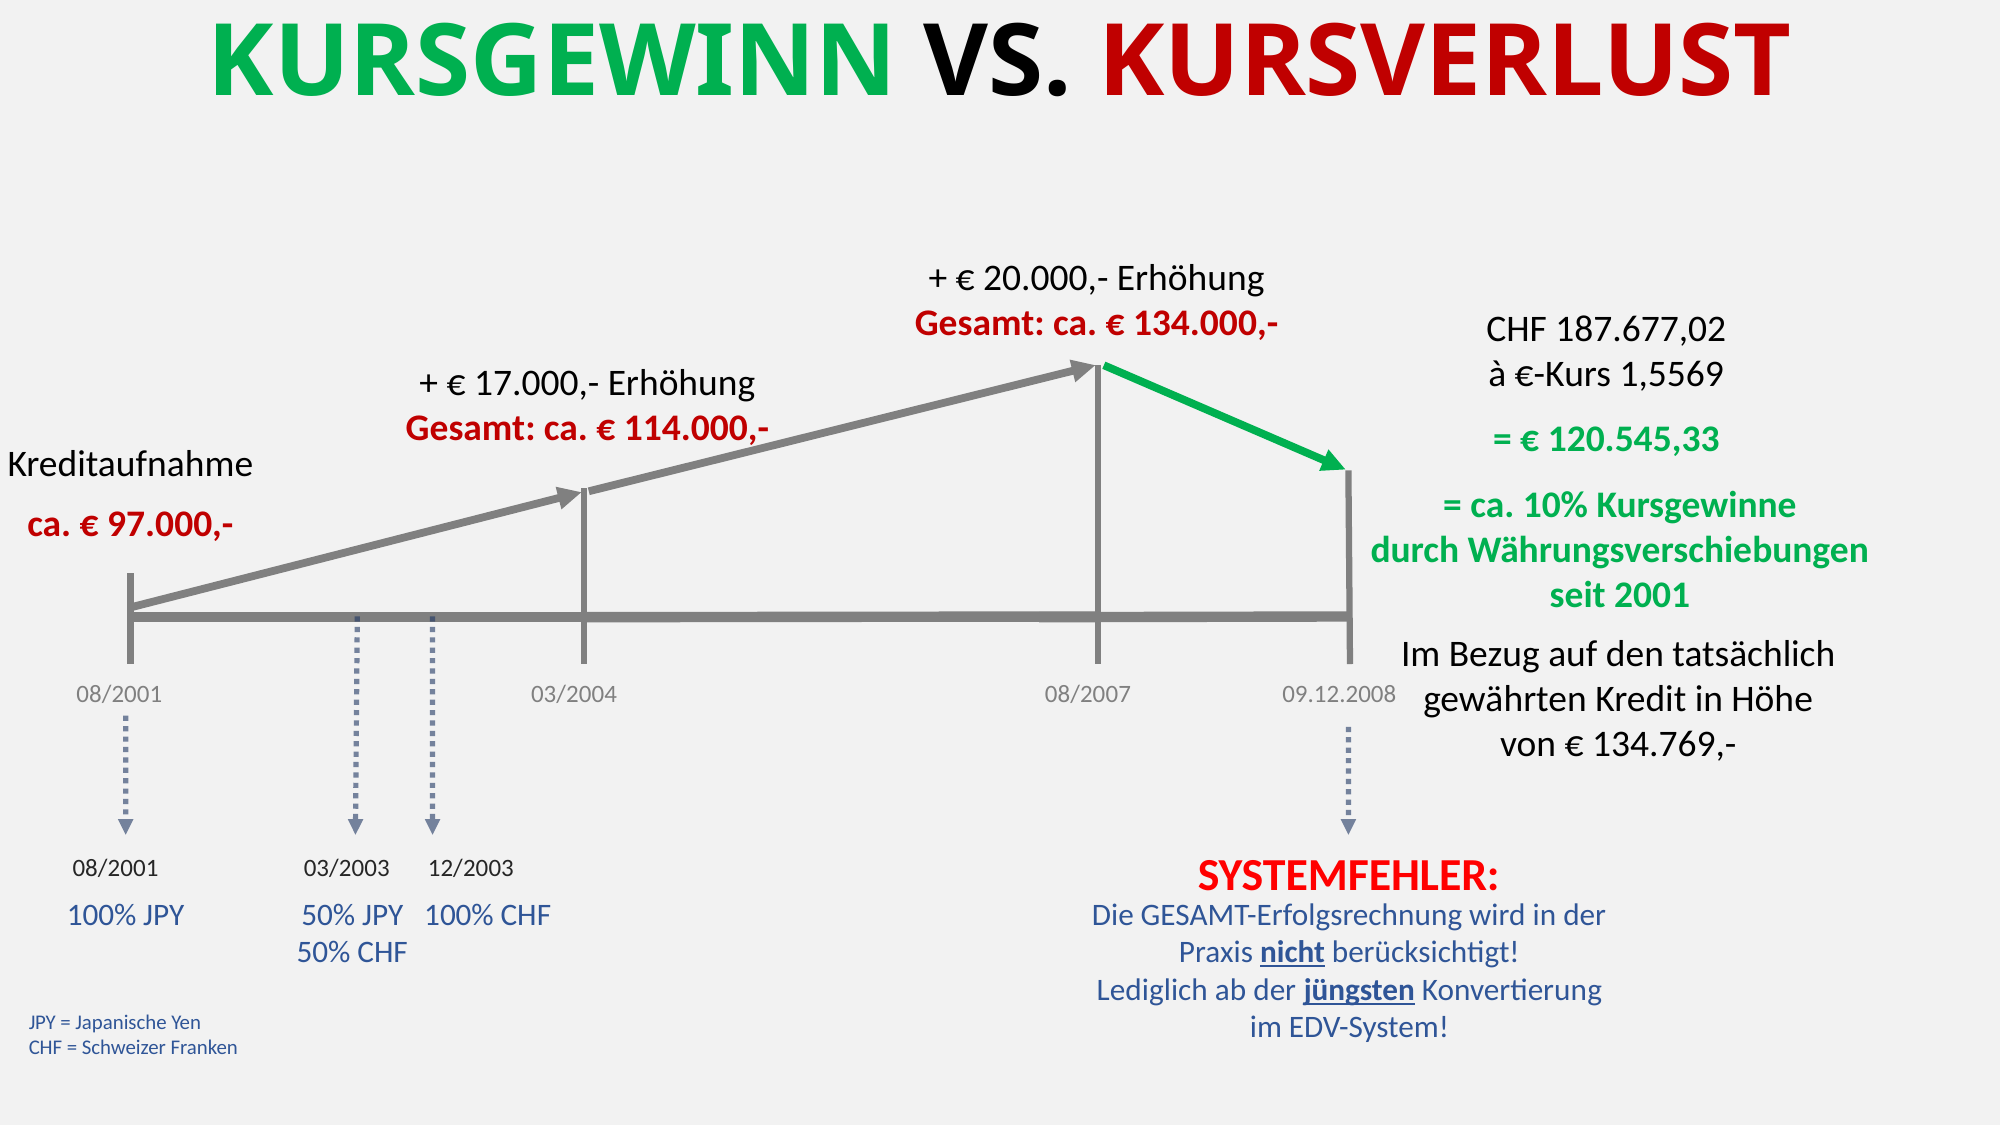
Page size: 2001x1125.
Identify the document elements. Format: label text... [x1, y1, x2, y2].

text_box = ca. 10% Kursgewinne durch Währungsverschiebungen seit 2001 [1433, 472, 1894, 643]
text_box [0, 431, 270, 553]
text_box + € 17.000,- Erhöhung Gesamt: ca. € 114.000,- [388, 350, 786, 456]
text_box SYSTEMFEHLER: [1070, 837, 1627, 907]
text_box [129, 488, 584, 716]
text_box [408, 616, 567, 940]
text_box JPY = Japanische Yen CHF = Schweizer Franken [13, 1001, 386, 1066]
text_box + € 20.000,- Erhöhung Gesamt: ca. € 134.000,- [890, 246, 1304, 365]
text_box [1167, 365, 1346, 470]
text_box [273, 616, 432, 978]
text_box CHF 187.677,02 à €-Kurs 1,5569 = € 120.545,33 [1371, 296, 1842, 466]
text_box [61, 573, 129, 715]
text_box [0, 715, 253, 940]
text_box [584, 365, 1167, 716]
text_box Die GESAMT-Erfolgsrechnung wird in der Praxis nicht berücksichtigt! Lediglich ab der jüngsten Konvertierung im EDV-System! [1071, 886, 1628, 1052]
text_box Im Bezug auf den tatsächlich gewährten Kredit in Höhe von € 134.769,- [1385, 621, 1852, 771]
title KURSGEWINN VS. KURSVERLUST [0, 0, 2000, 125]
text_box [1039, 470, 1433, 716]
